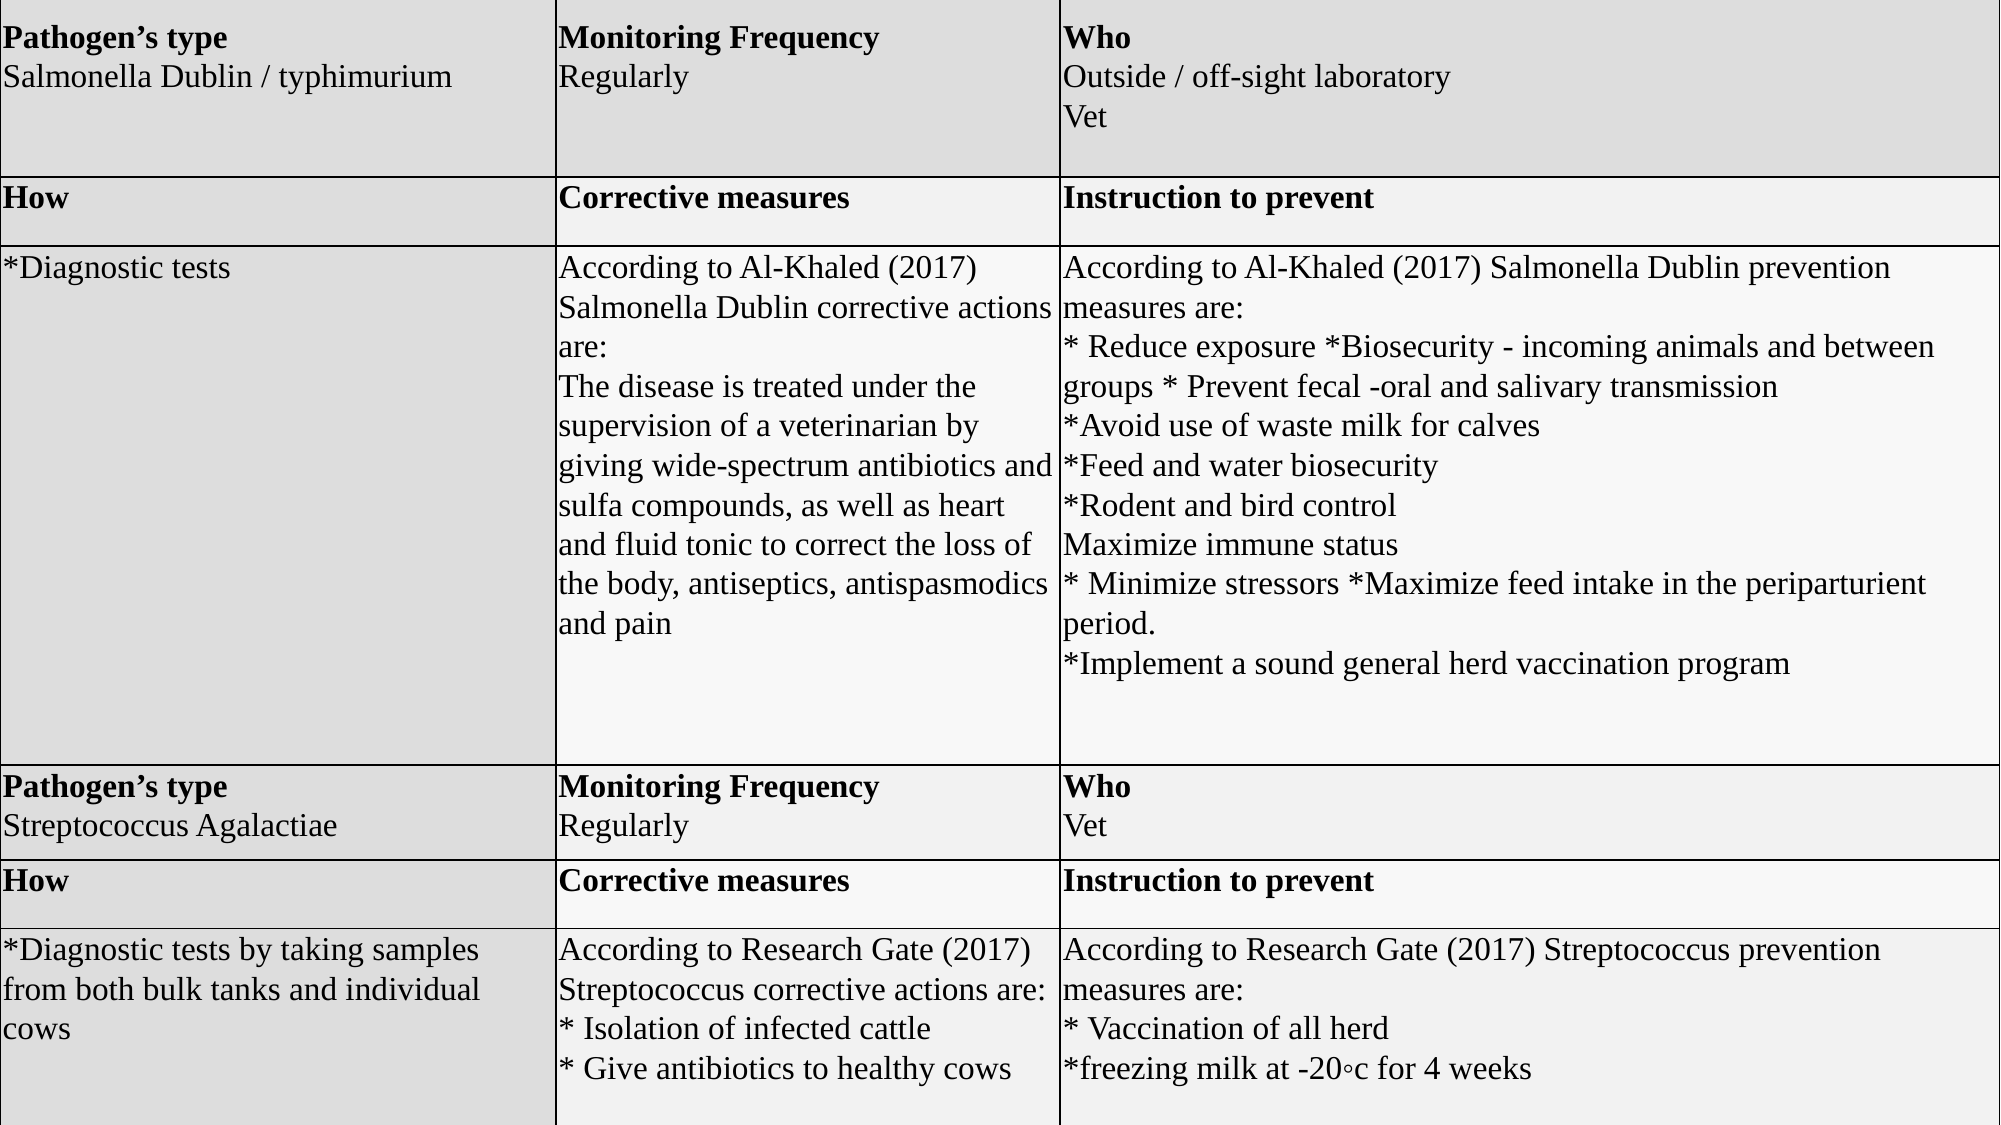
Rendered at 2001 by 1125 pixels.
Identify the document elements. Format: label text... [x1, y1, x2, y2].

table_cell According to Research Gate (2017) Streptococcus corrective actions are: * Isolation of infected cattle * Give antibiotics to healthy cows [557, 929, 1059, 1125]
table_cell How [1, 178, 555, 245]
table_cell *Diagnostic tests [1, 247, 555, 764]
table_header Monitoring Frequency Regularly [557, 0, 1059, 176]
table_cell Pathogen’s type Streptococcus Agalactiae [1, 766, 555, 859]
table_cell According to Research Gate (2017) Streptococcus prevention measures are: * Vaccination of all herd *freezing milk at -20◦c for 4 weeks [1061, 929, 1999, 1125]
table_cell Corrective measures [557, 861, 1059, 928]
table_header Pathogen’s type Salmonella Dublin / typhimurium [1, 0, 555, 176]
table_cell According to Al-Khaled (2017) Salmonella Dublin corrective actions are: The disease is treated under the supervision of a veterinarian by giving wide-spectrum antibiotics and sulfa compounds, as well as heart and fluid tonic to correct the loss of the body, antiseptics, antispasmodics and pain [557, 247, 1059, 764]
table_cell Instruction to prevent [1061, 861, 1999, 928]
table_cell Who Vet [1061, 766, 1999, 859]
table_header Who Outside / off-sight laboratory Vet [1061, 0, 1999, 176]
table_cell Corrective measures [557, 178, 1059, 245]
table_cell *Diagnostic tests by taking samples from both bulk tanks and individual cows [1, 929, 555, 1125]
table_cell How [1, 861, 555, 928]
table_cell Monitoring Frequency Regularly [557, 766, 1059, 859]
table_cell According to Al-Khaled (2017) Salmonella Dublin prevention measures are: * Reduce exposure *Biosecurity - incoming animals and between groups * Prevent fecal -oral and salivary transmission *Avoid use of waste milk for calves *Feed and water biosecurity *Rodent and bird control Maximize immune status * Minimize stressors *Maximize feed intake in the periparturient period. *Implement a sound general herd vaccination program [1061, 247, 1999, 764]
table_cell Instruction to prevent [1061, 178, 1999, 245]
